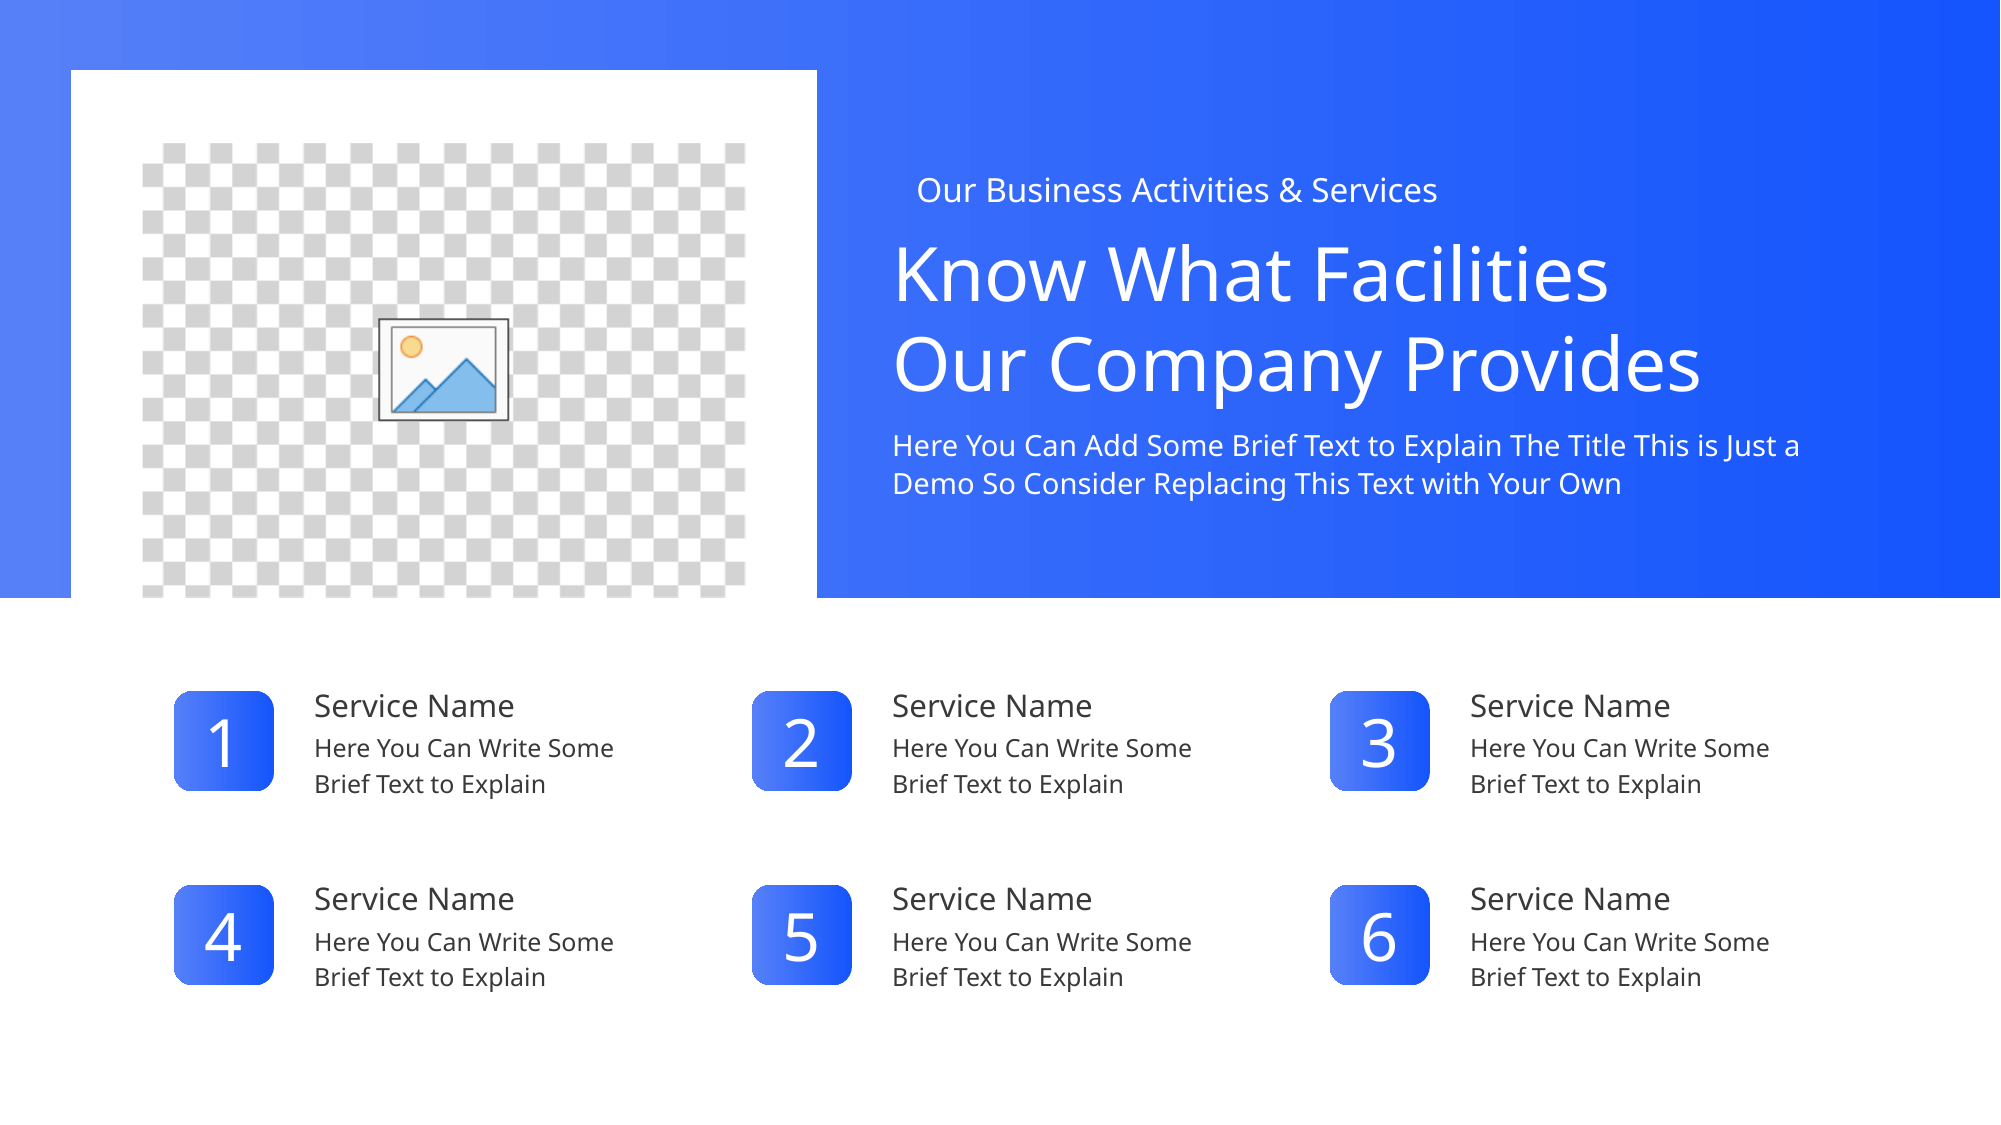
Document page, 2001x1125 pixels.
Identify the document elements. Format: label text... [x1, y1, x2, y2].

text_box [751, 678, 1267, 804]
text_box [1329, 678, 1845, 804]
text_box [1329, 872, 1845, 998]
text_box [174, 678, 689, 804]
picture [142, 142, 746, 598]
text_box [751, 872, 1267, 998]
text_box [71, 70, 817, 598]
text_box Know What Facilities Our Company Provides [877, 218, 1901, 414]
text_box Our Business Activities & Services [901, 161, 1455, 217]
text_box [0, 0, 2000, 599]
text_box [174, 872, 689, 998]
text_box Here You Can Add Some Brief Text to Explain The Title This is Just a Demo So Consider Replacing This Text with Your Own [877, 417, 1901, 508]
